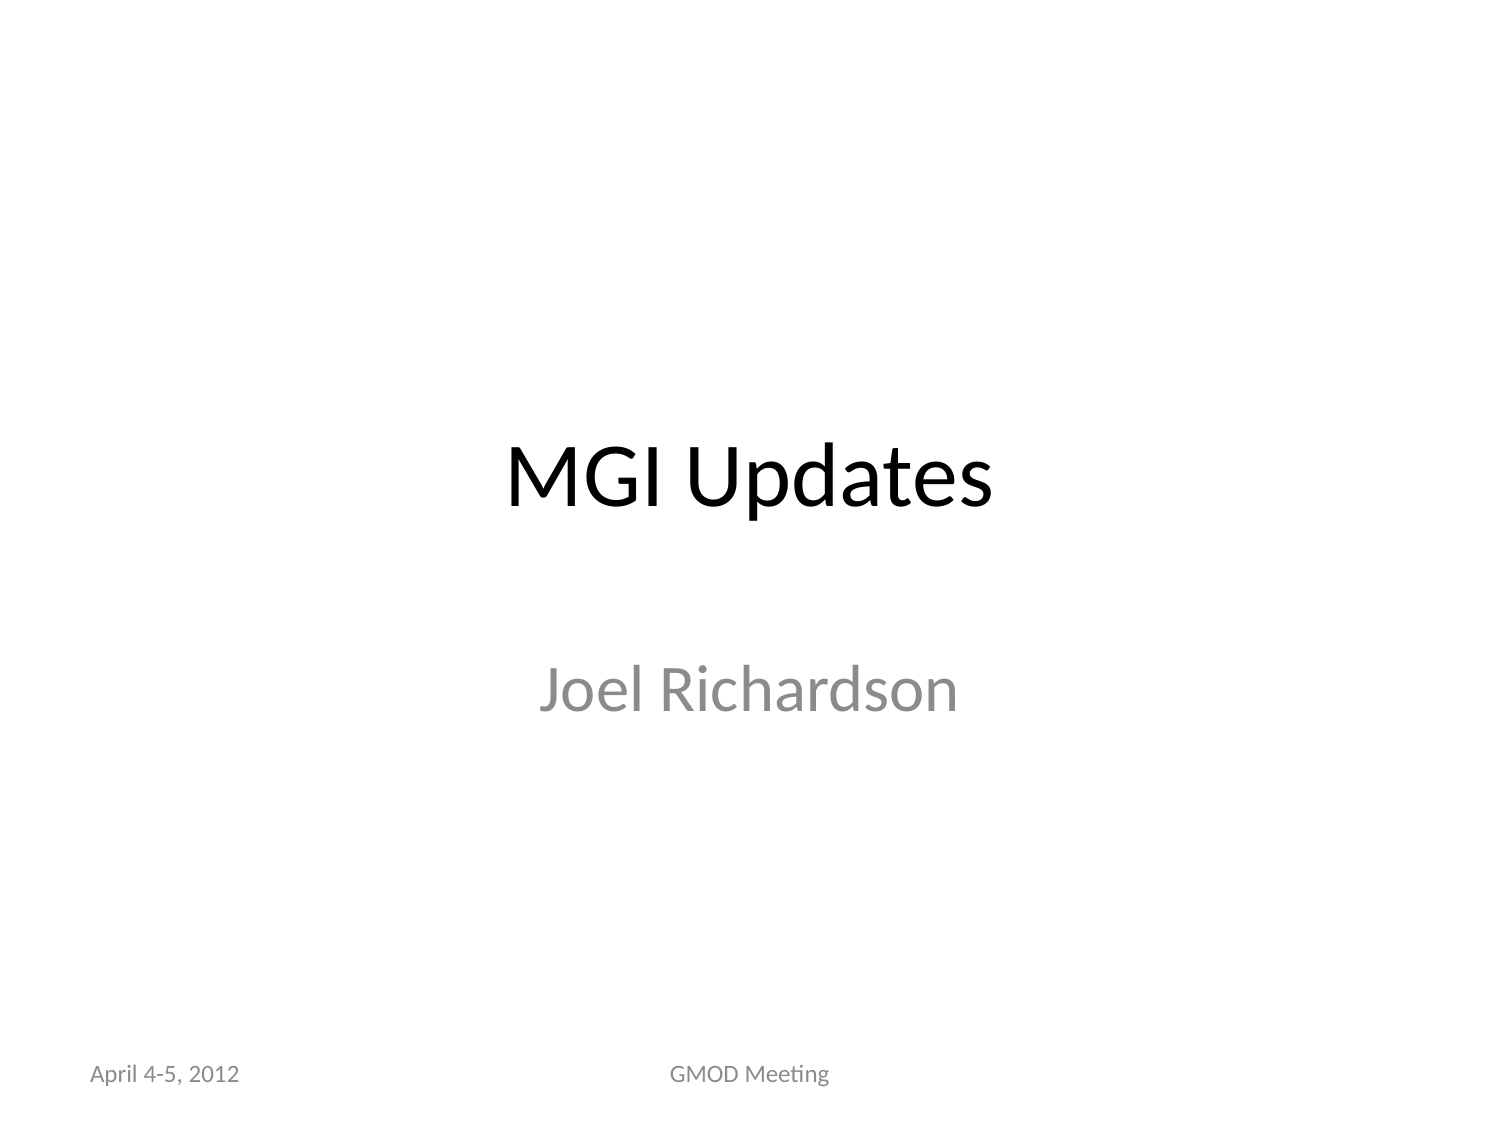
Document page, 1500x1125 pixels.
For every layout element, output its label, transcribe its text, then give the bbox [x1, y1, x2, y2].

subtitle Joel Richardson [225, 637, 1275, 925]
footer GMOD Meeting [512, 1042, 988, 1103]
title MGI Updates [112, 349, 1388, 591]
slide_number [75, 1042, 425, 1103]
